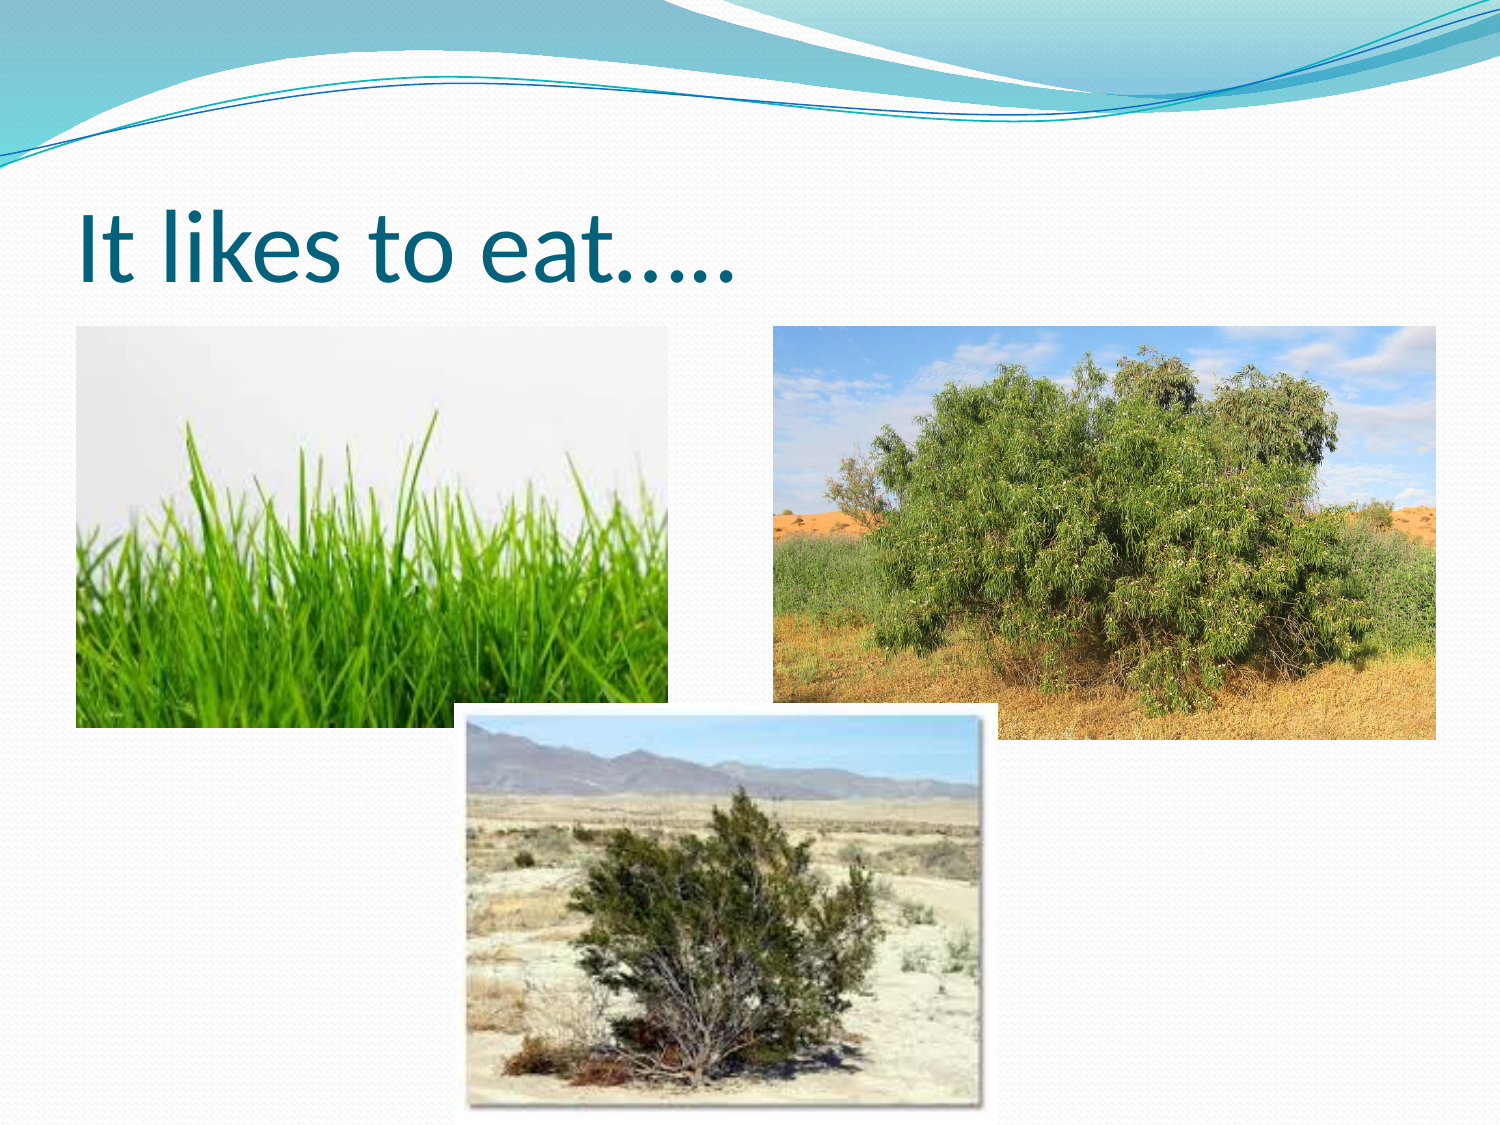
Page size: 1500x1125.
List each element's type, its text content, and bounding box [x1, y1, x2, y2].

title It likes to eat….. [75, 115, 1438, 303]
picture [76, 326, 1436, 1125]
